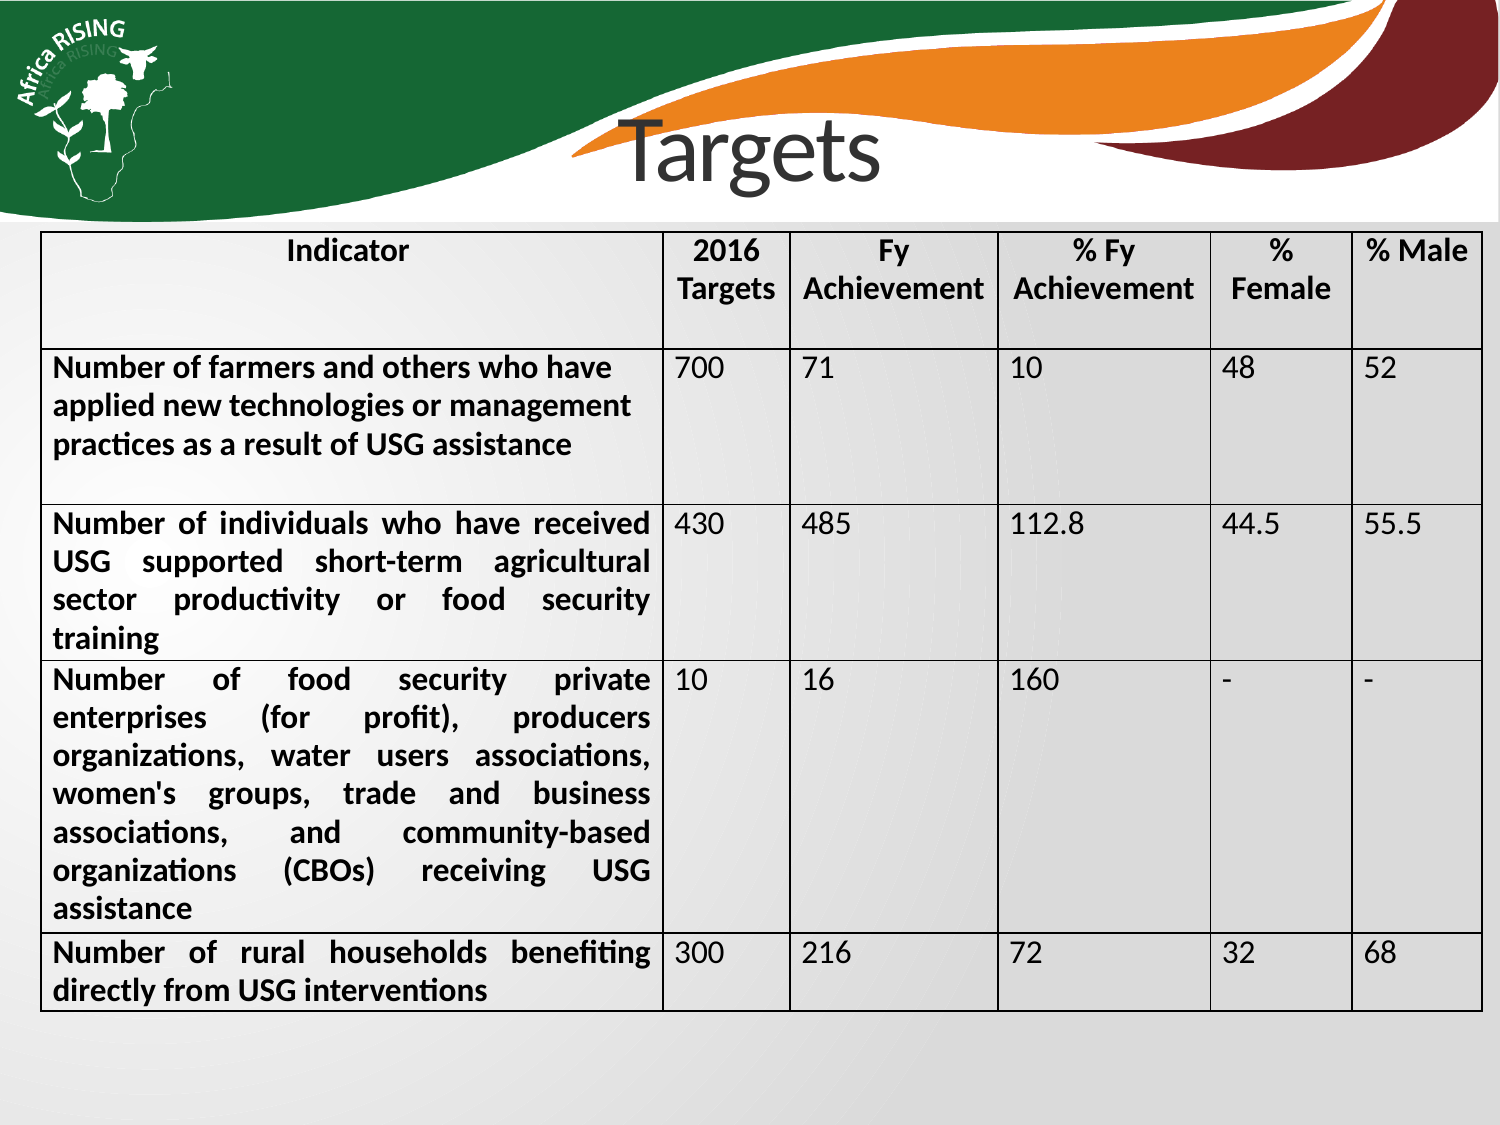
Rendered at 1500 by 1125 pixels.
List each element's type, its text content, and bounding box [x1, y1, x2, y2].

table_header % Fy Achievement [999, 233, 1210, 348]
table_header Fy Achievement [791, 233, 997, 348]
table_cell 52 [1353, 350, 1481, 504]
table_cell 32 [1211, 934, 1351, 1010]
table_cell 10 [664, 661, 789, 932]
table_cell Number of farmers and others who have applied new technologies or management practices as a result of USG assistance [42, 350, 662, 504]
table_cell Number of food security private enterprises (for profit), producers organizations, water users associations, women's groups, trade and business associations, and community-based organizations (CBOs) receiving USG assistance [42, 661, 662, 932]
table_cell 160 [999, 661, 1210, 932]
table_cell 300 [664, 934, 789, 1010]
table_cell 48 [1211, 350, 1351, 504]
table_cell Number of rural households benefiting directly from USG interventions [42, 934, 662, 1010]
table_header 2016 Targets [664, 233, 789, 348]
table_cell 72 [999, 934, 1210, 1010]
table_cell 16 [791, 661, 997, 932]
table_cell 71 [791, 350, 997, 504]
picture [0, 0, 1499, 222]
table_cell 430 [664, 505, 789, 660]
table_cell 216 [791, 934, 997, 1010]
table_cell Number of individuals who have received USG supported short-term agricultural sector productivity or food security training [42, 505, 662, 660]
table_header % Female [1211, 233, 1351, 348]
table_cell 112.8 [999, 505, 1210, 660]
table_cell 485 [791, 505, 997, 660]
table_cell - [1211, 661, 1351, 932]
table_cell - [1353, 661, 1481, 932]
table_cell 44.5 [1211, 505, 1351, 660]
table_cell 55.5 [1353, 505, 1481, 660]
table_header % Male [1353, 233, 1481, 348]
table_cell 10 [999, 350, 1210, 504]
title Targets [75, 78, 1425, 231]
table_header Indicator [42, 233, 662, 348]
table_cell 68 [1353, 934, 1481, 1010]
table_cell 700 [664, 350, 789, 504]
